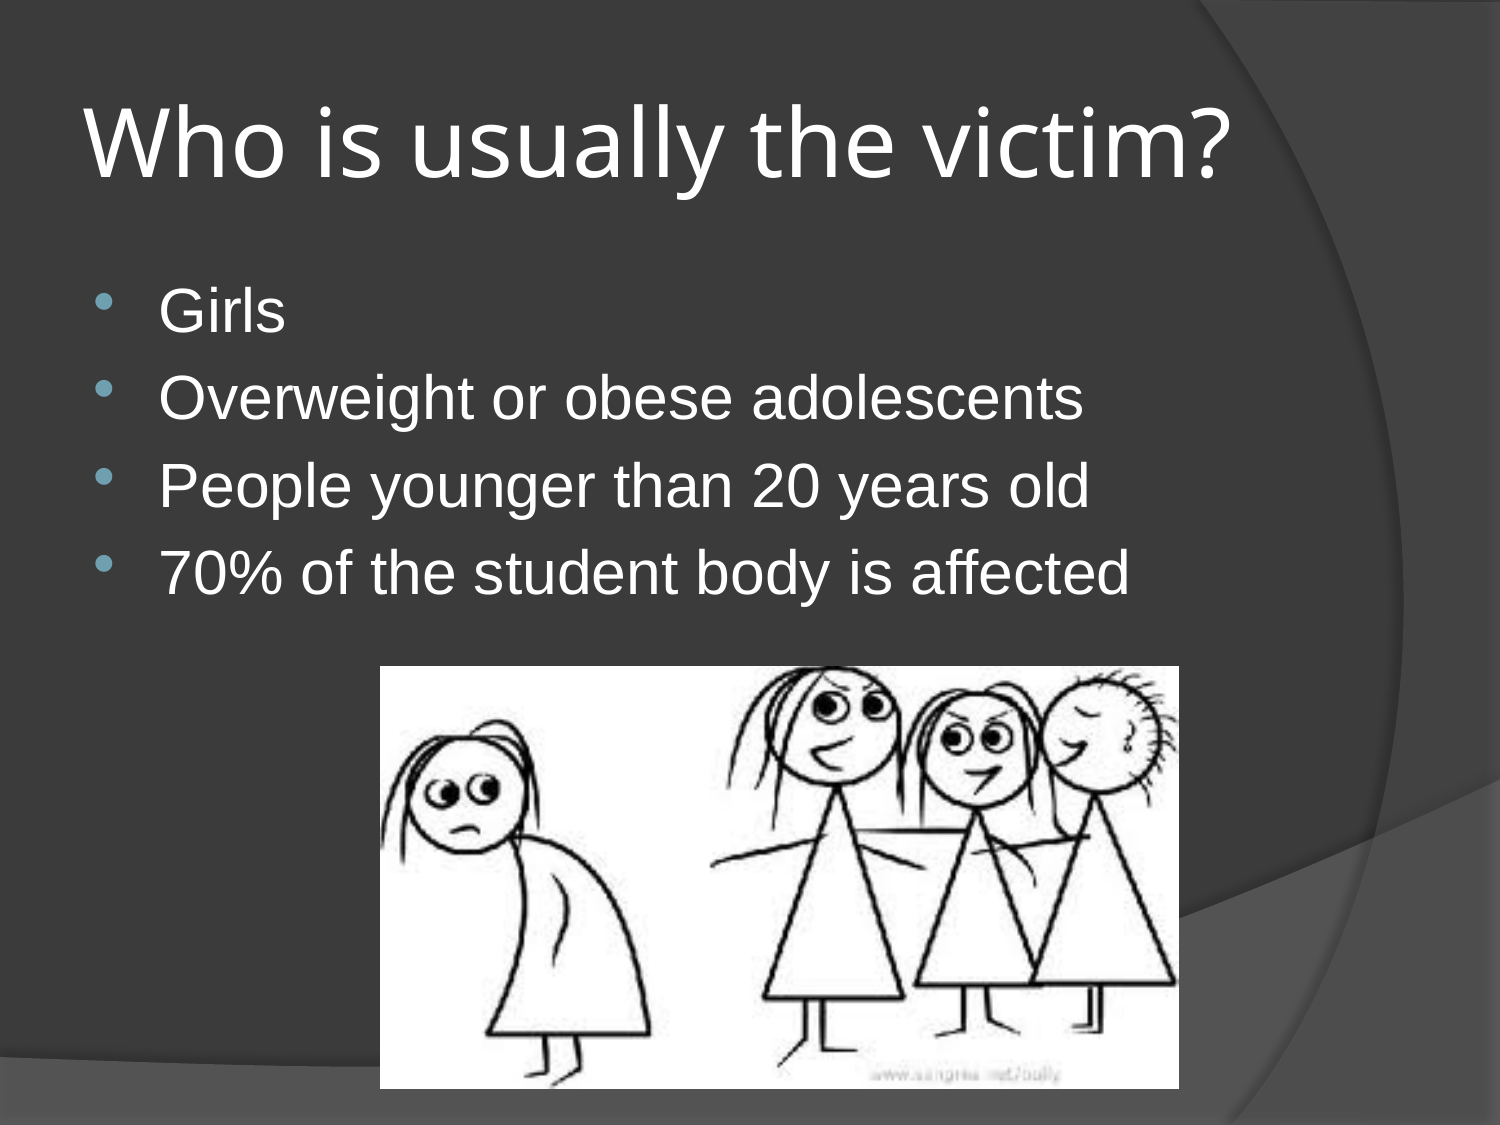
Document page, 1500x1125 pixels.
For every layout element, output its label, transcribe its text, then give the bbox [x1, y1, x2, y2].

title Who is usually the victim? [75, 45, 1300, 233]
picture [379, 666, 1179, 1089]
list Girls Overweight or obese adolescents People younger than 20 years old 70% of the student body is affected [75, 262, 1300, 1005]
